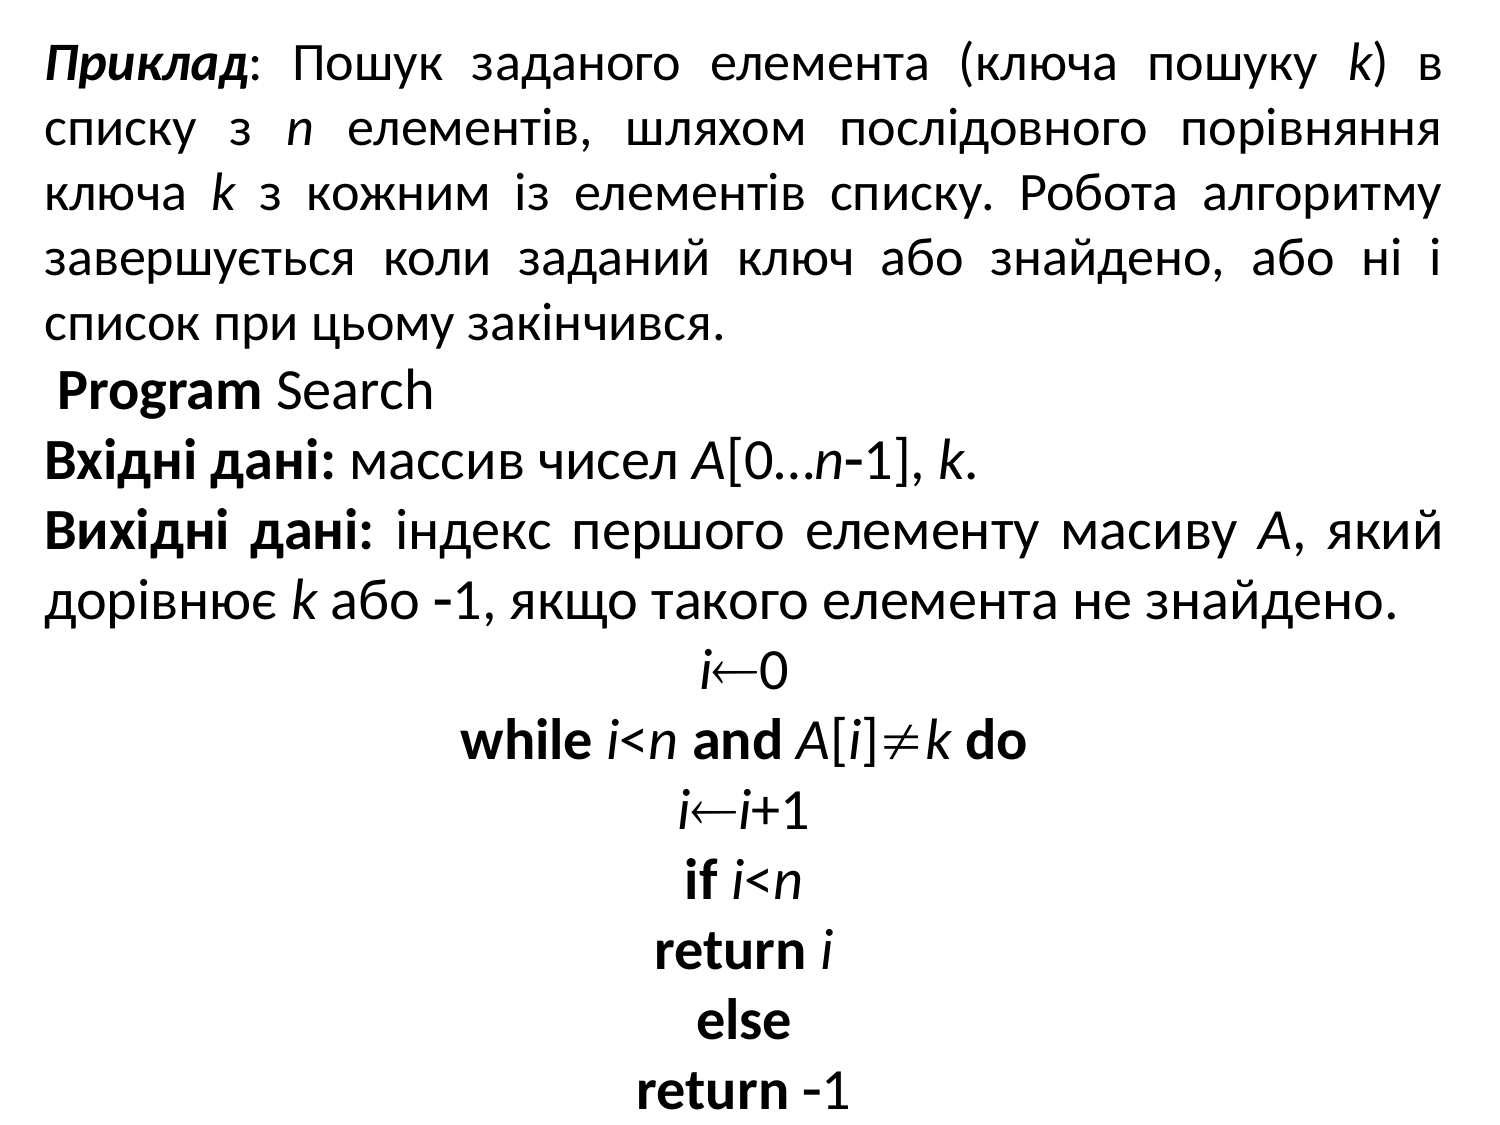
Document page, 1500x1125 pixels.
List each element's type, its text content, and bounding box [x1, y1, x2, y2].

text_box Приклад: Пошук заданого елемента (ключа пошуку k) в списку з n елементів, шляхом послідовного порівняння ключа k з кожним із елементів списку. Робота алгоритму завершується коли заданий ключ або знайдено, або ні і список при цьому закінчився. Program Search Вхідні дані: массив чисел A[0…n1], k. Вихідні дані: індекс першого елементу масиву А, який дорівнює k або 1, якщо такого елемента не знайдено. i0 while i<n and A[i]k do ii+1 if i<n return i else return 1 [29, 19, 1459, 1125]
